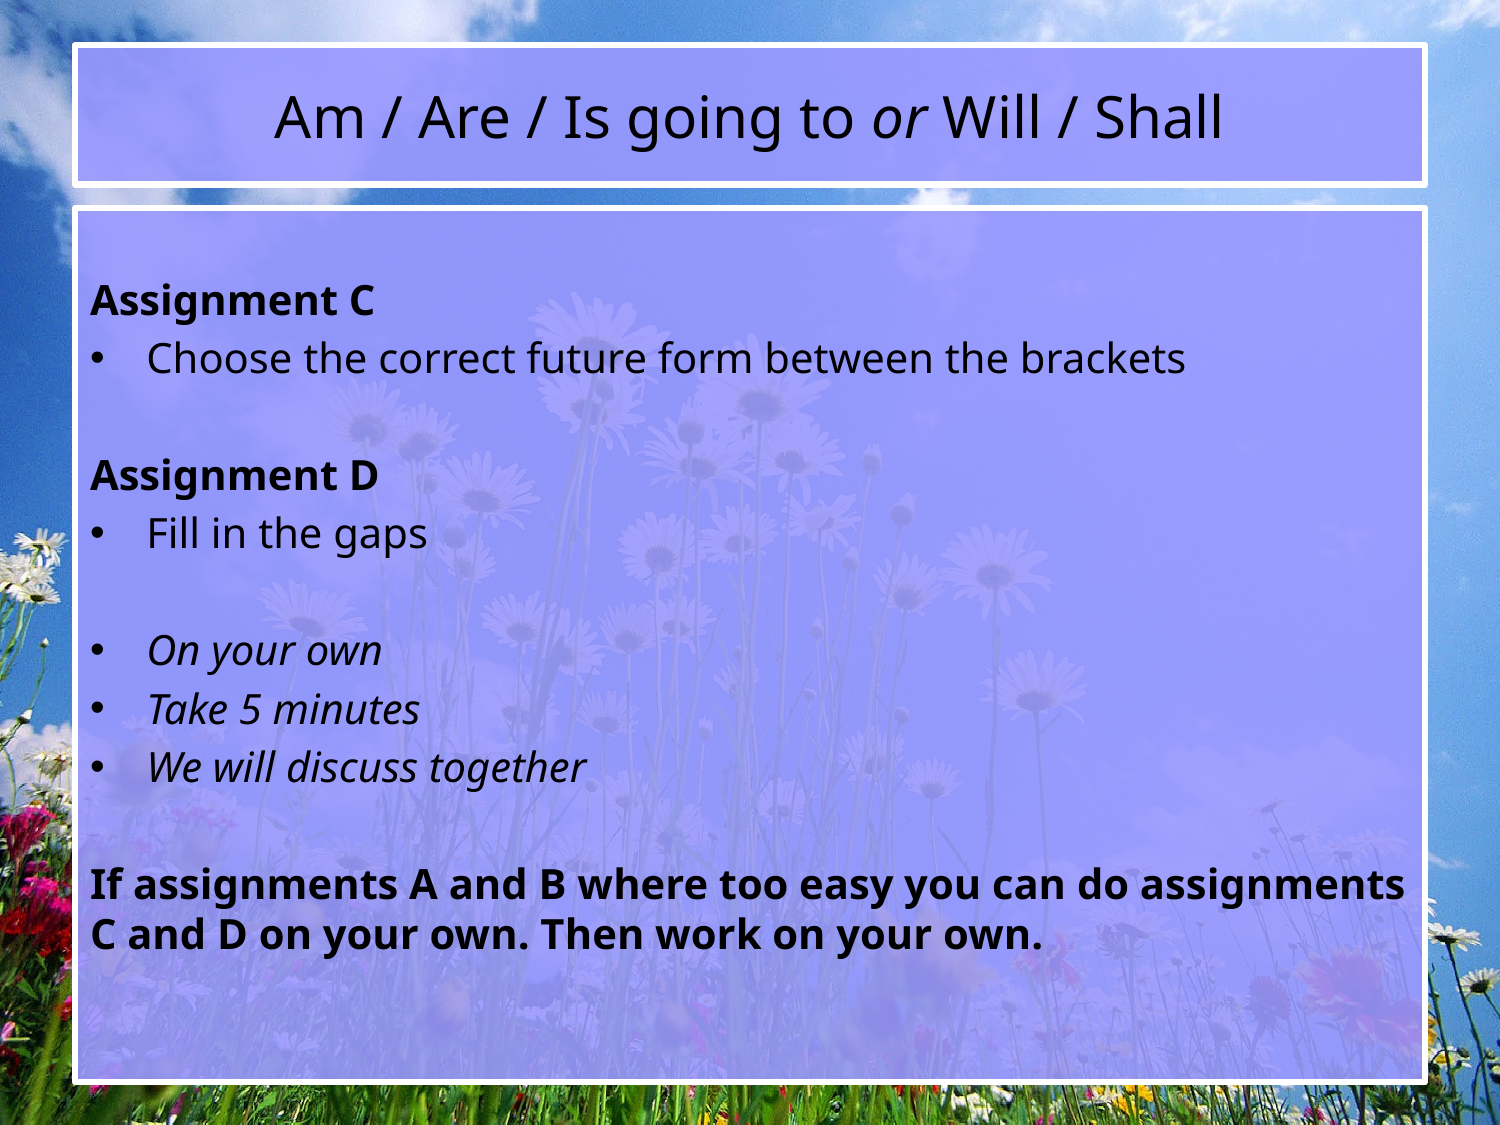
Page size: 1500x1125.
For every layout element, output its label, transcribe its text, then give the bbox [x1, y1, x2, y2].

list Assignment C Choose the correct future form between the brackets Assignment D Fill in the gaps On your own Take 5 minutes We will discuss together If assignments A and B where too easy you can do assignments C and D on your own. Then work on your own. [72, 205, 1428, 1085]
picture [0, 0, 1500, 1125]
title Am / Are / Is going to or Will / Shall [72, 42, 1428, 188]
